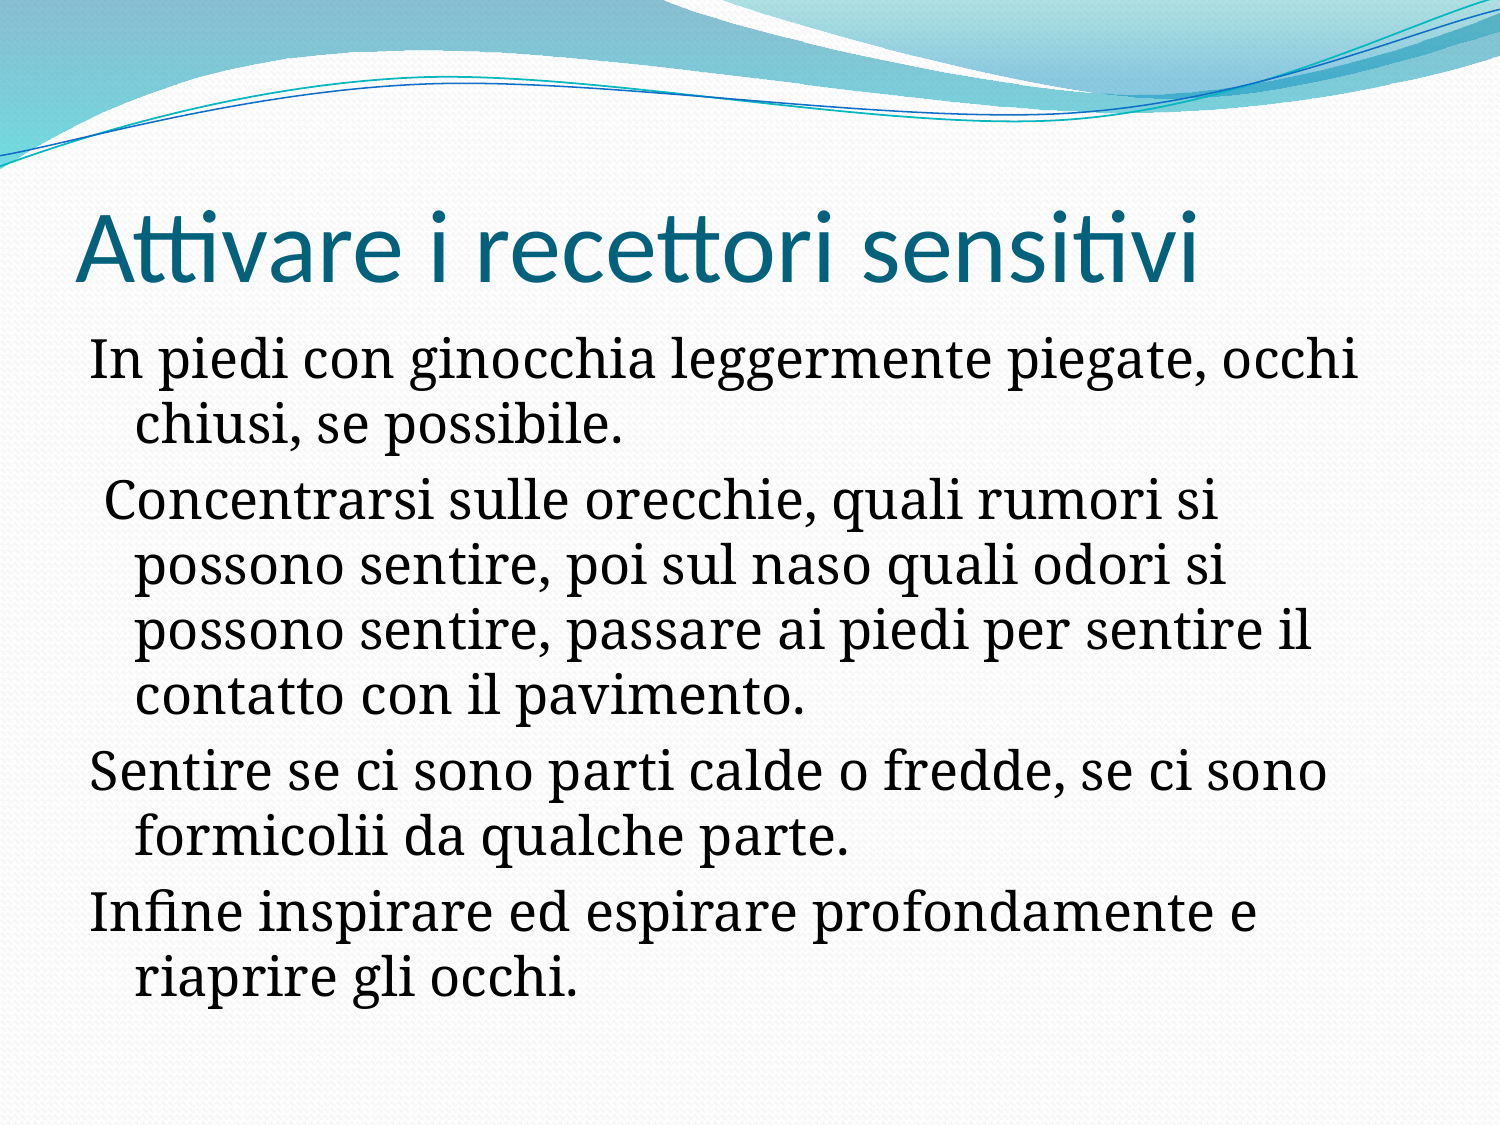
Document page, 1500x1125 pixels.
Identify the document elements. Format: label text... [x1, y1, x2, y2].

title Attivare i recettori sensitivi [75, 115, 1425, 303]
list In piedi con ginocchia leggermente piegate, occhi chiusi, se possibile. Concentrarsi sulle orecchie, quali rumori si possono sentire, poi sul naso quali odori si possono sentire, passare ai piedi per sentire il contatto con il pavimento. Sentire se ci sono parti calde o fredde, se ci sono formicolii da qualche parte. Infine inspirare ed espirare profondamente e riaprire gli occhi. [75, 317, 1425, 1038]
